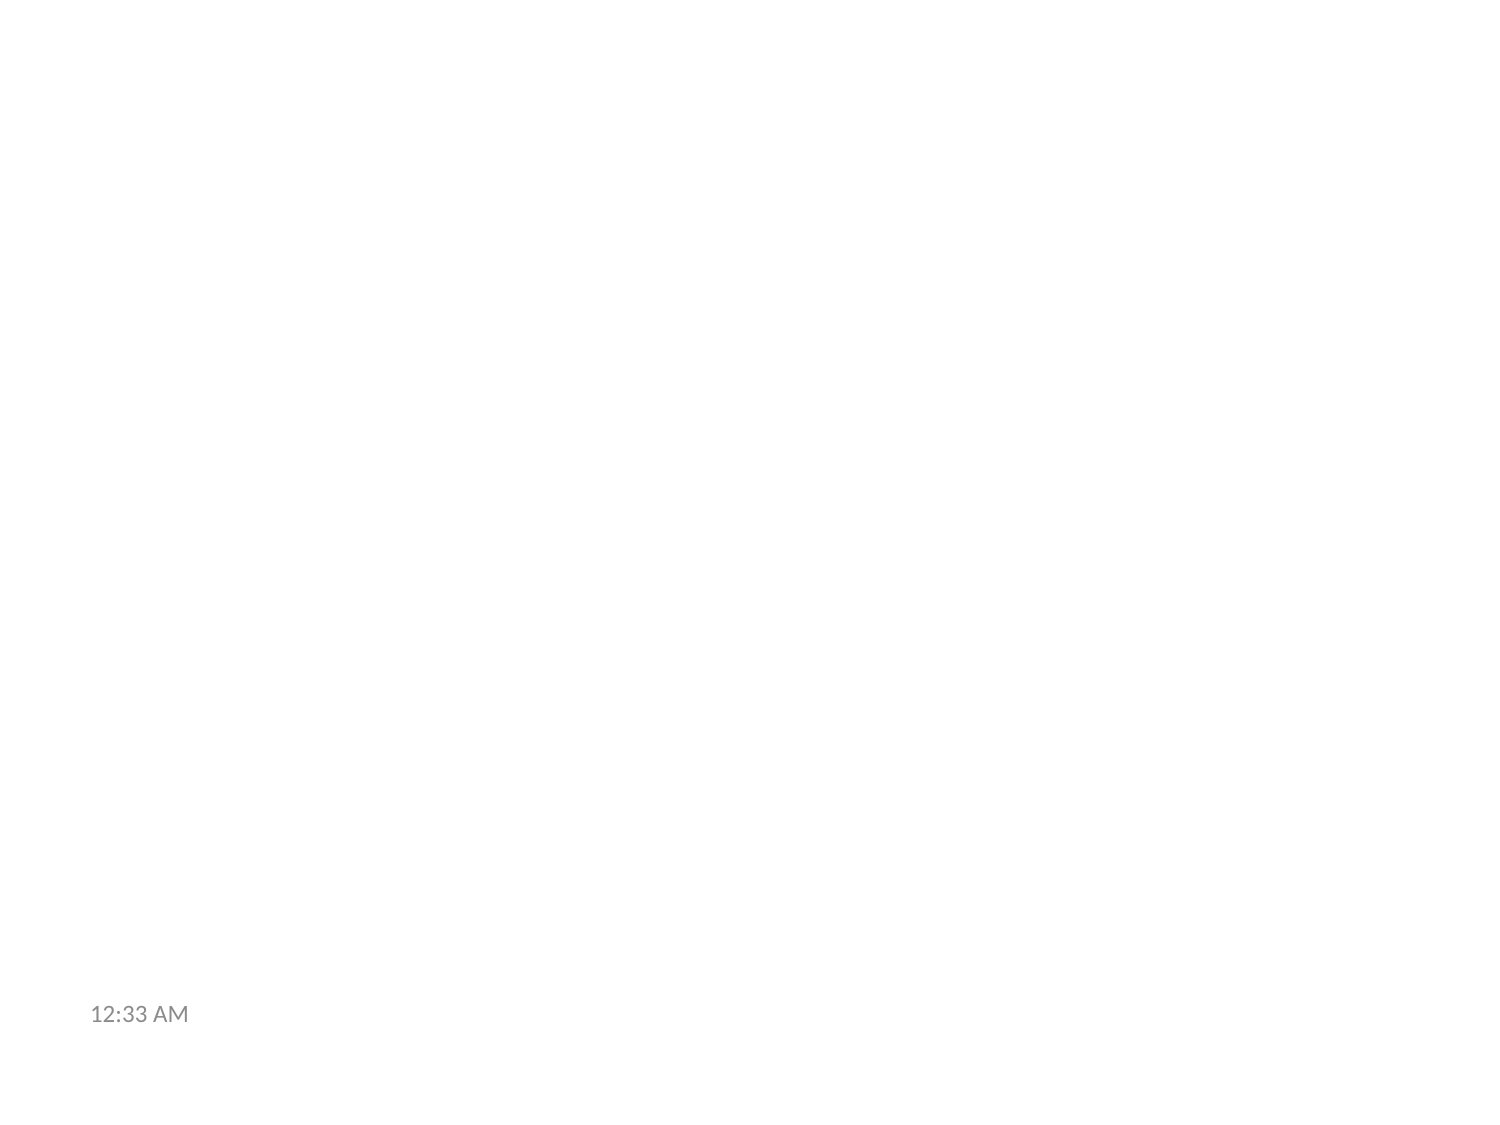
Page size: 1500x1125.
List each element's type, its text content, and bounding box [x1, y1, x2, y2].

text_box 3:35 PM [75, 982, 425, 1043]
